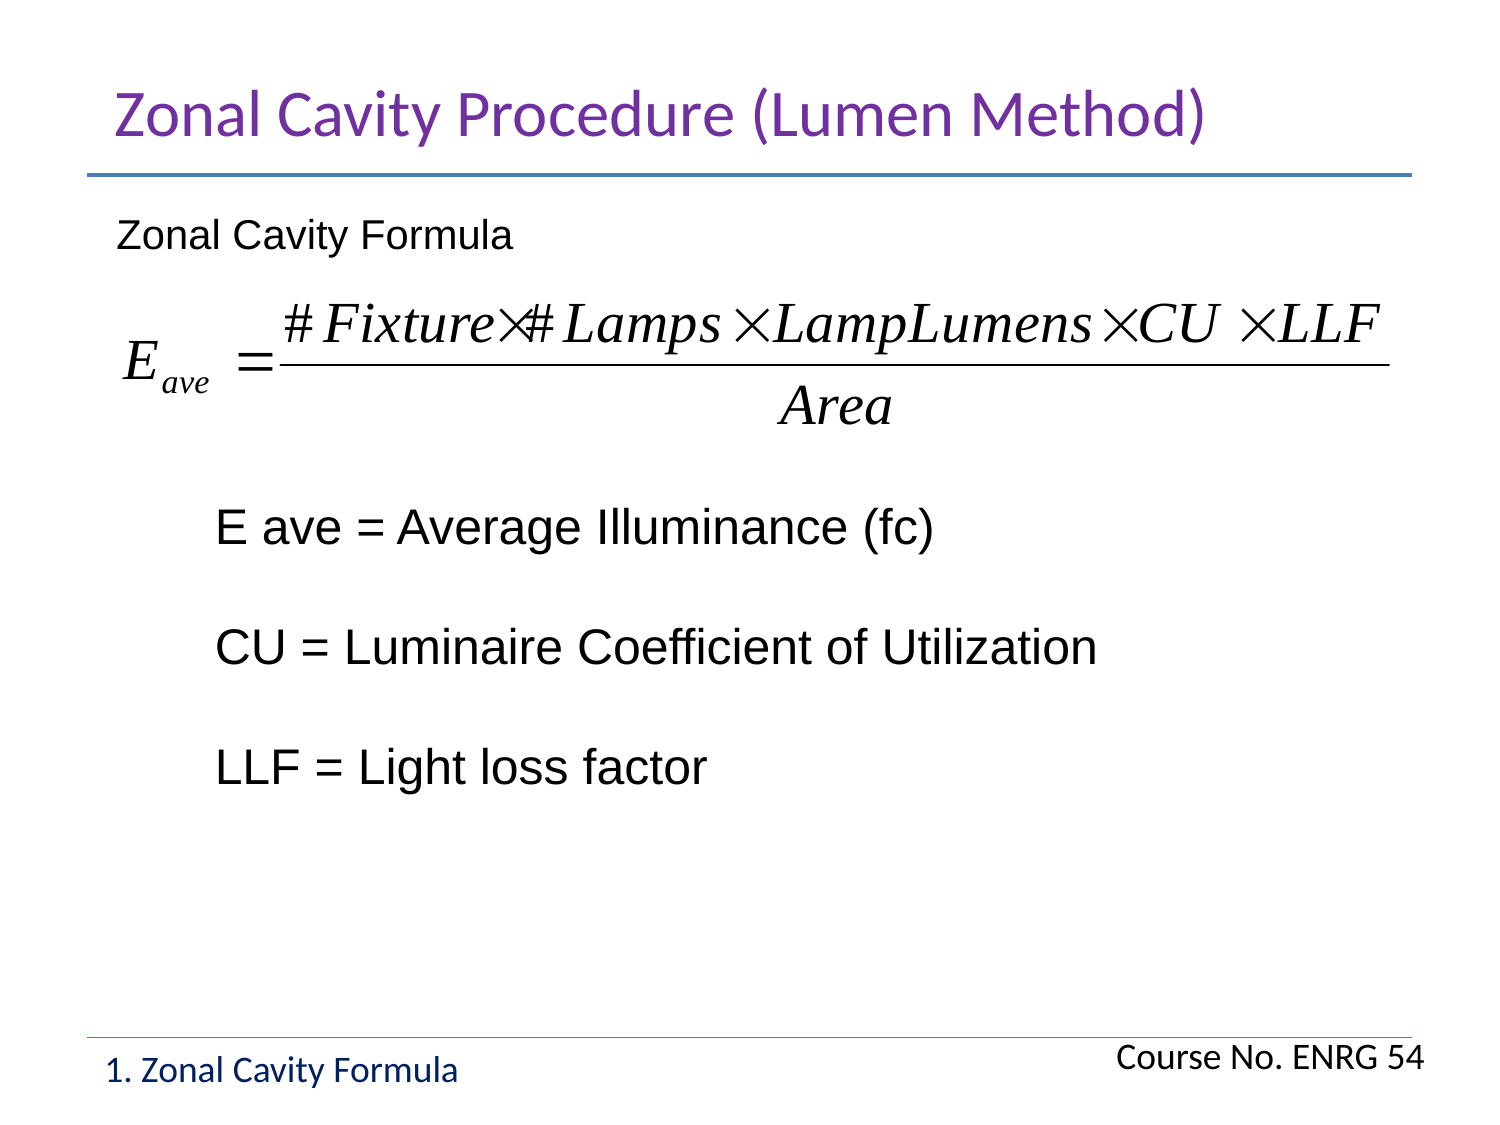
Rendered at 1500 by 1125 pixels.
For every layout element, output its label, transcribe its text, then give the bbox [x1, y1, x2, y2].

text_box 1. Zonal Cavity Formula [89, 1045, 475, 1098]
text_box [112, 287, 1401, 438]
text_box E ave = Average Illuminance (fc) CU = Luminaire Coefficient of Utilization LLF = Light loss factor [200, 487, 1200, 863]
text_box Zonal Cavity Procedure (Lumen Method) [99, 62, 1400, 158]
text_box Zonal Cavity Formula [101, 200, 529, 265]
text_box Course No. ENRG 54 [1101, 1024, 1441, 1085]
